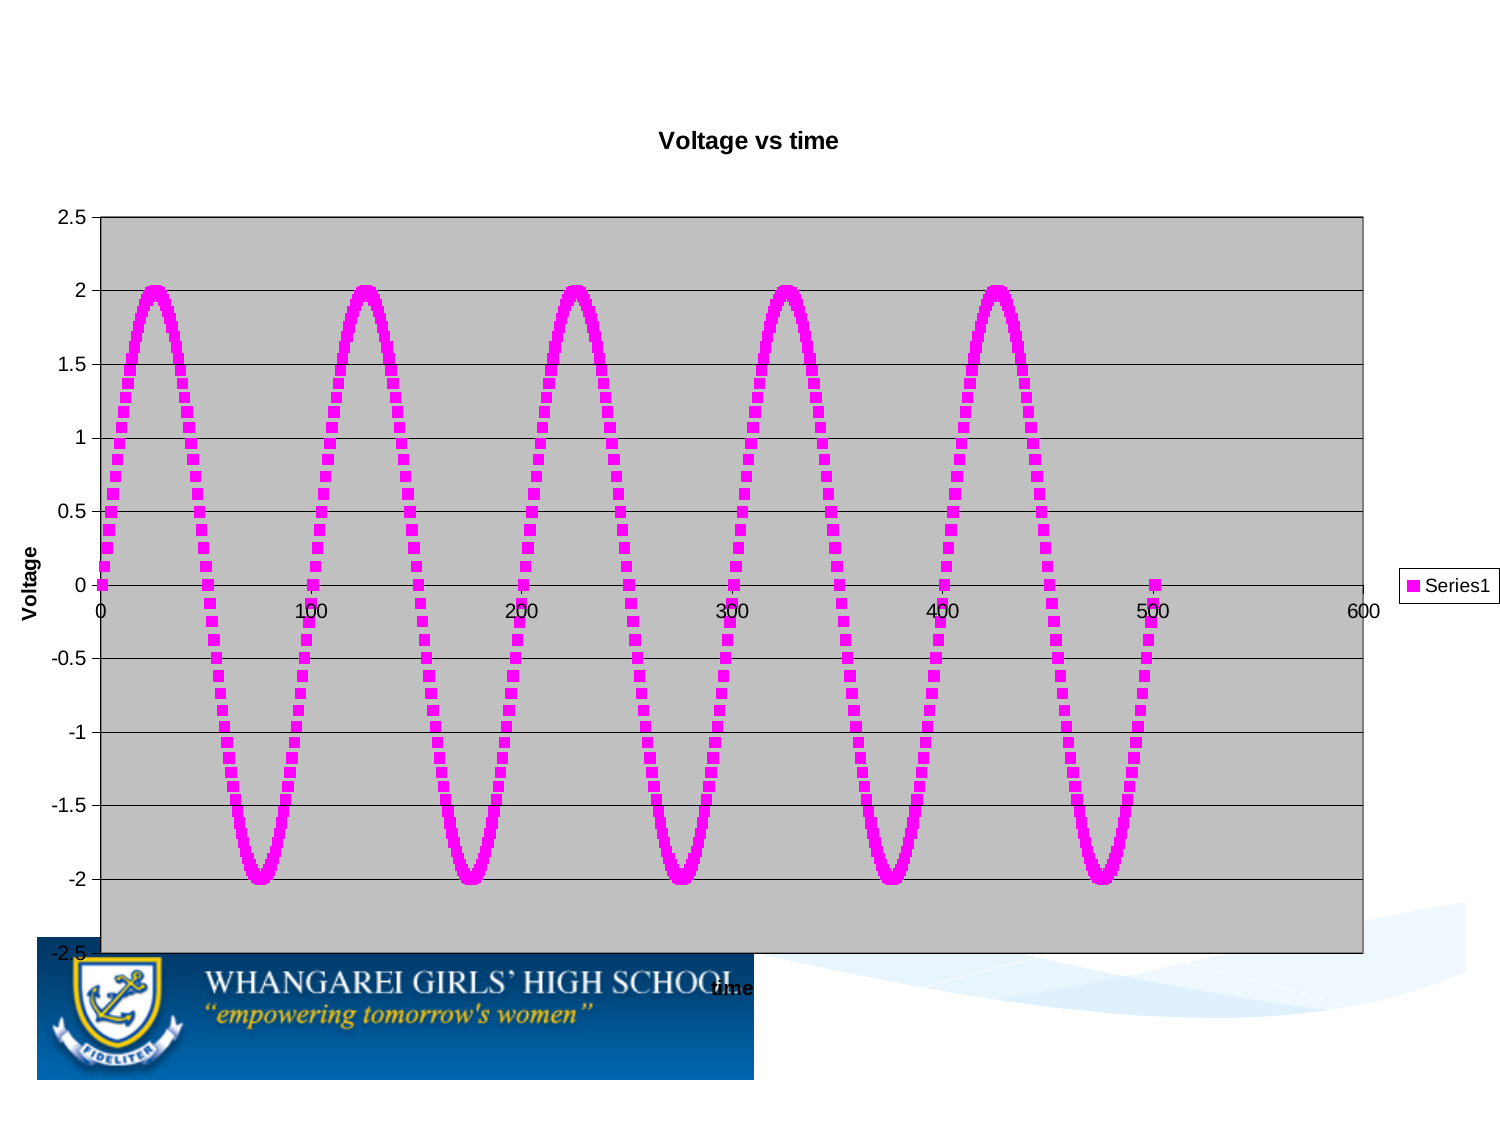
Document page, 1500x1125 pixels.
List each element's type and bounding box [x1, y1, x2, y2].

chart [0, 101, 1500, 1024]
picture [37, 1024, 754, 1080]
